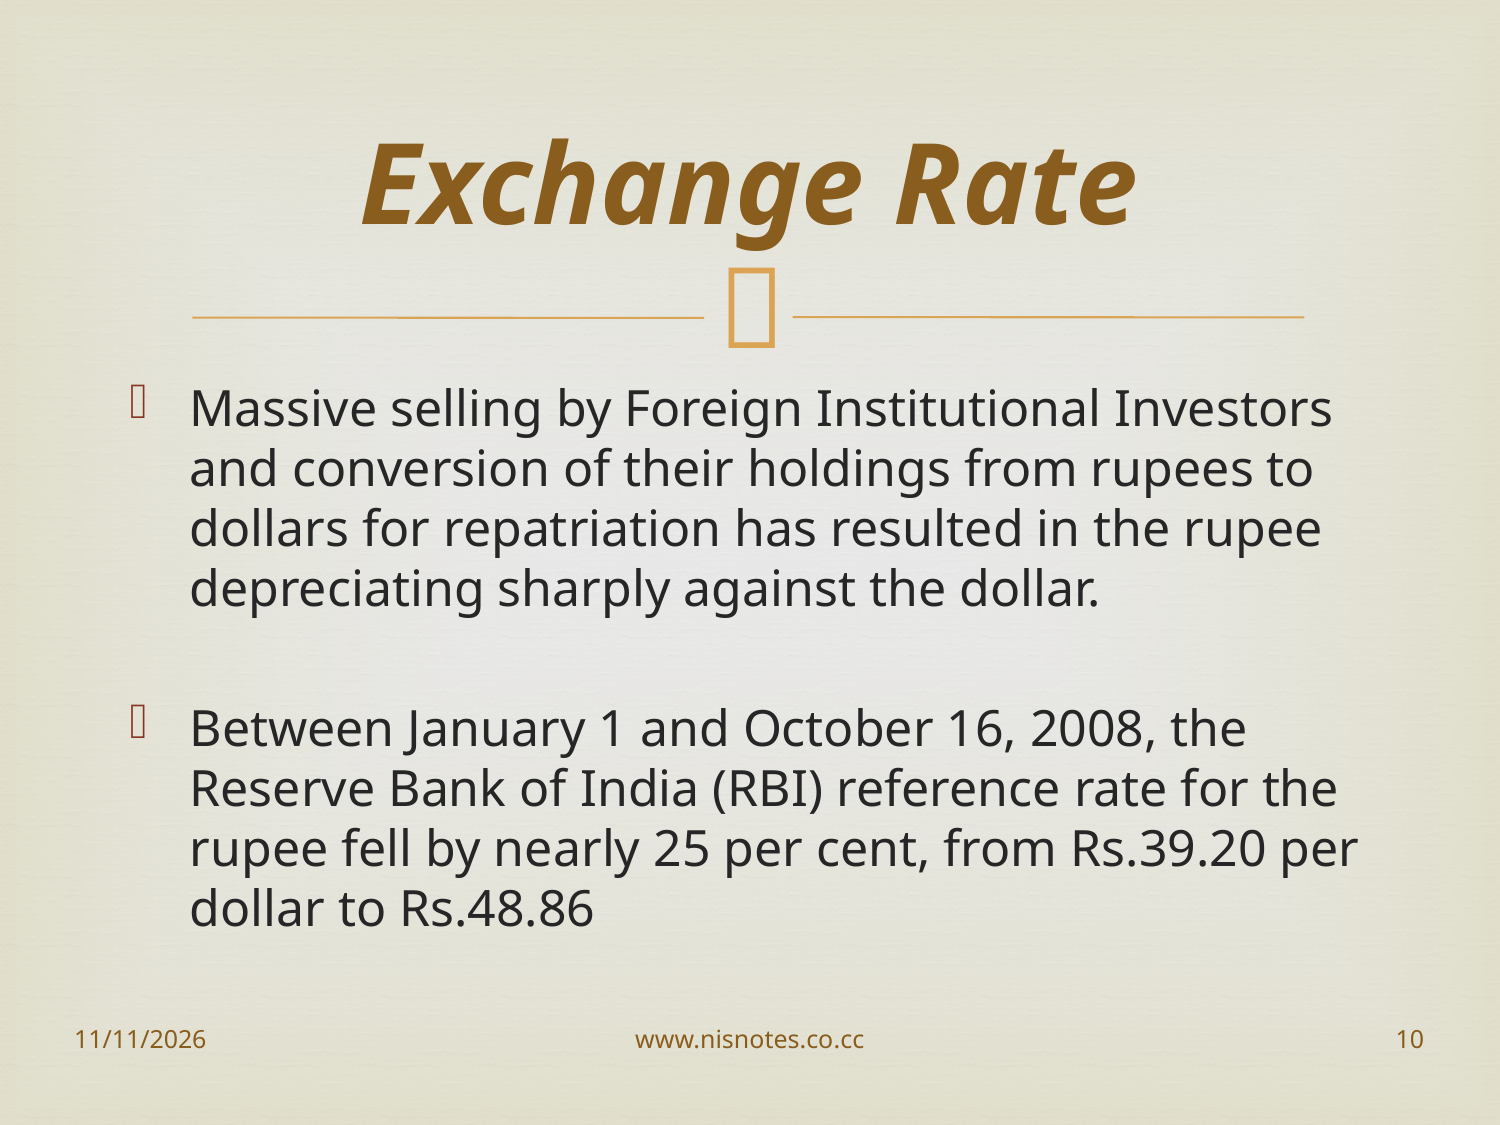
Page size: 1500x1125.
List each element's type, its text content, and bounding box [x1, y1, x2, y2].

title Exchange Rate [112, 93, 1386, 267]
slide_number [59, 1010, 410, 1071]
list Massive selling by Foreign Institutional Investors and conversion of their holdings from rupees to dollars for repatriation has resulted in the rupee depreciating sharply against the dollar. Between January 1 and October 16, 2008, the Reserve Bank of India (RBI) reference rate for the rupee fell by nearly 25 per cent, from Rs.39.20 per dollar to Rs.48.86 [114, 368, 1386, 1005]
footer www.nisnotes.co.cc [512, 1010, 988, 1071]
slide_number 10 [1089, 1010, 1440, 1071]
